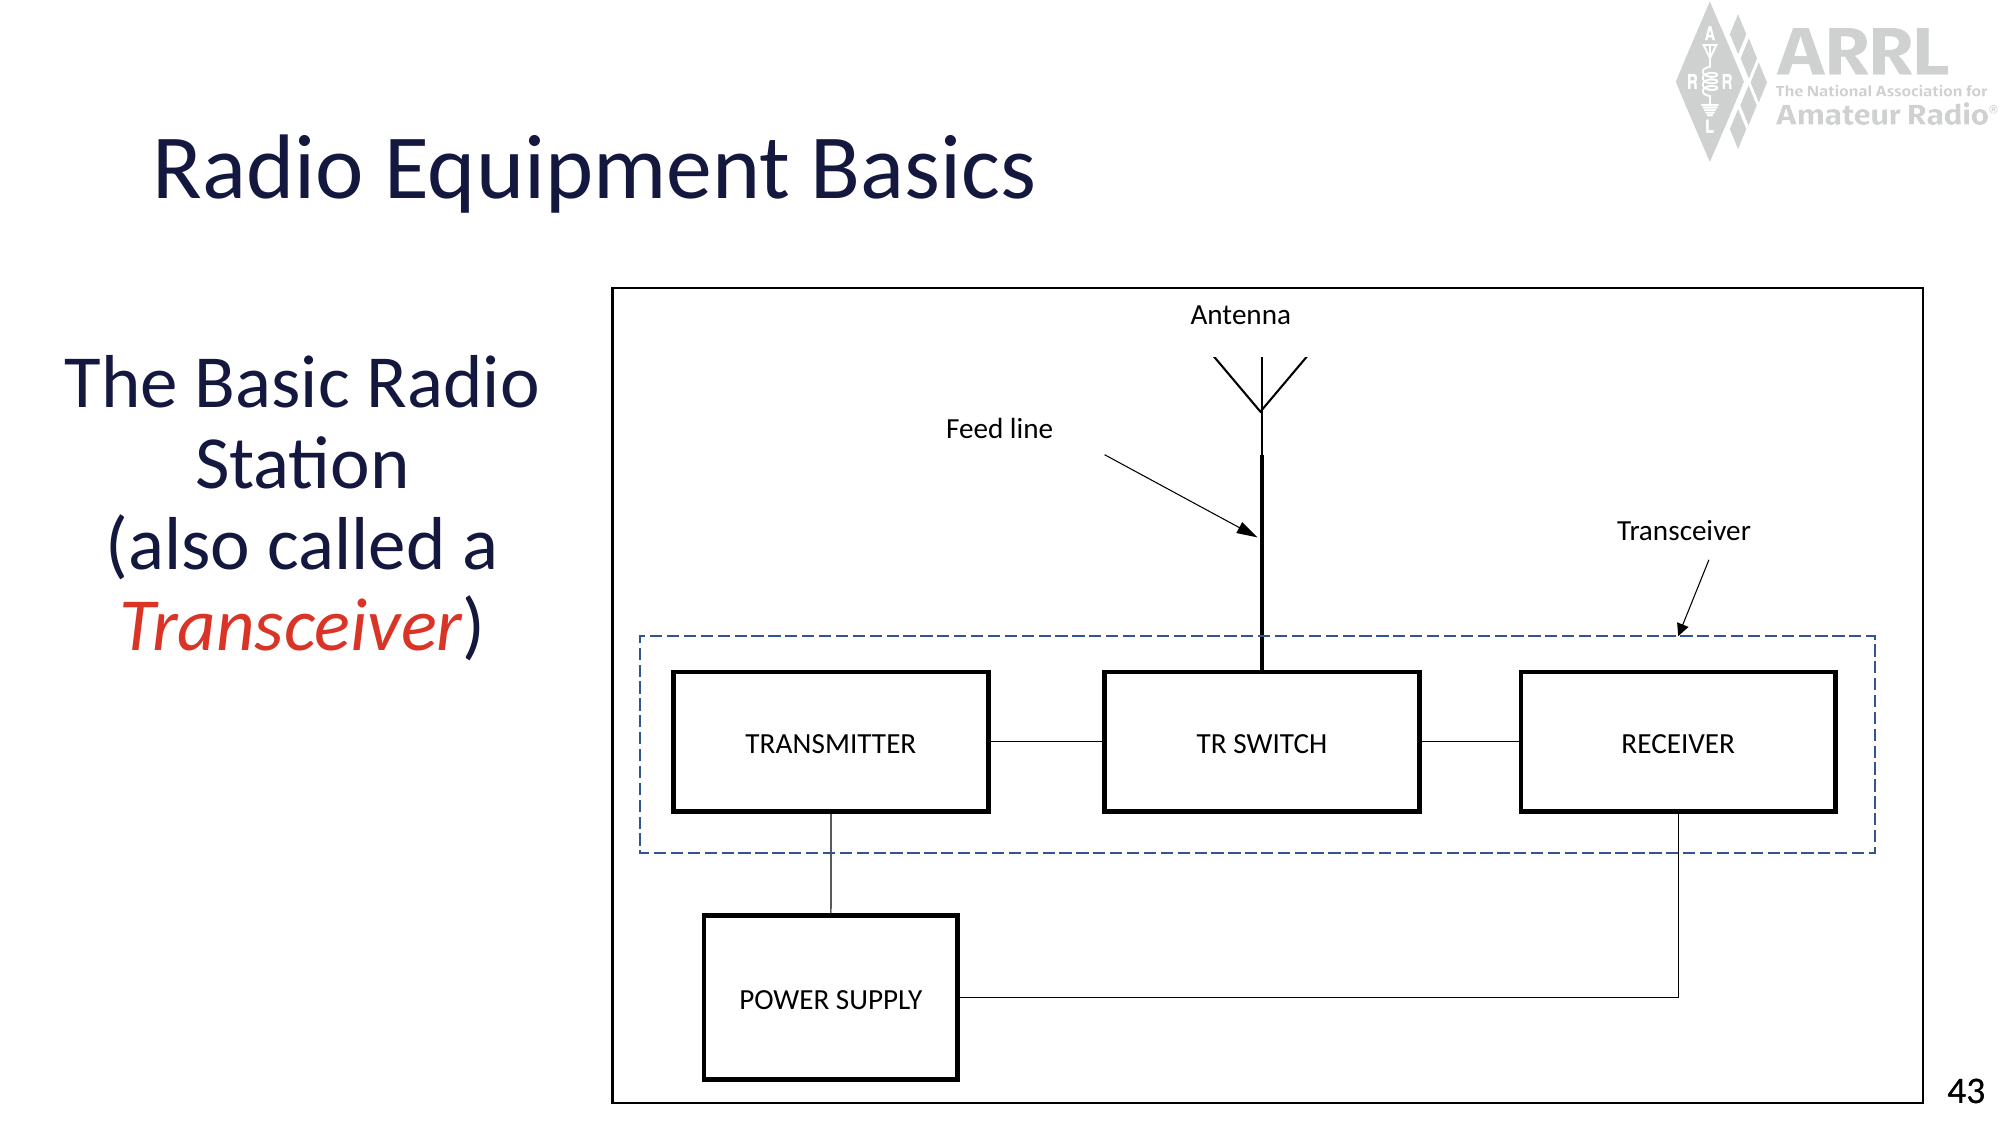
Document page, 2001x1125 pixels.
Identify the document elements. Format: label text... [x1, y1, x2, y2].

title Radio Equipment Basics [137, 59, 1863, 278]
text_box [612, 287, 1923, 1104]
text_box The Basic Radio Station (also called a Transceiver) [22, 321, 582, 689]
picture [1674, 0, 2000, 164]
